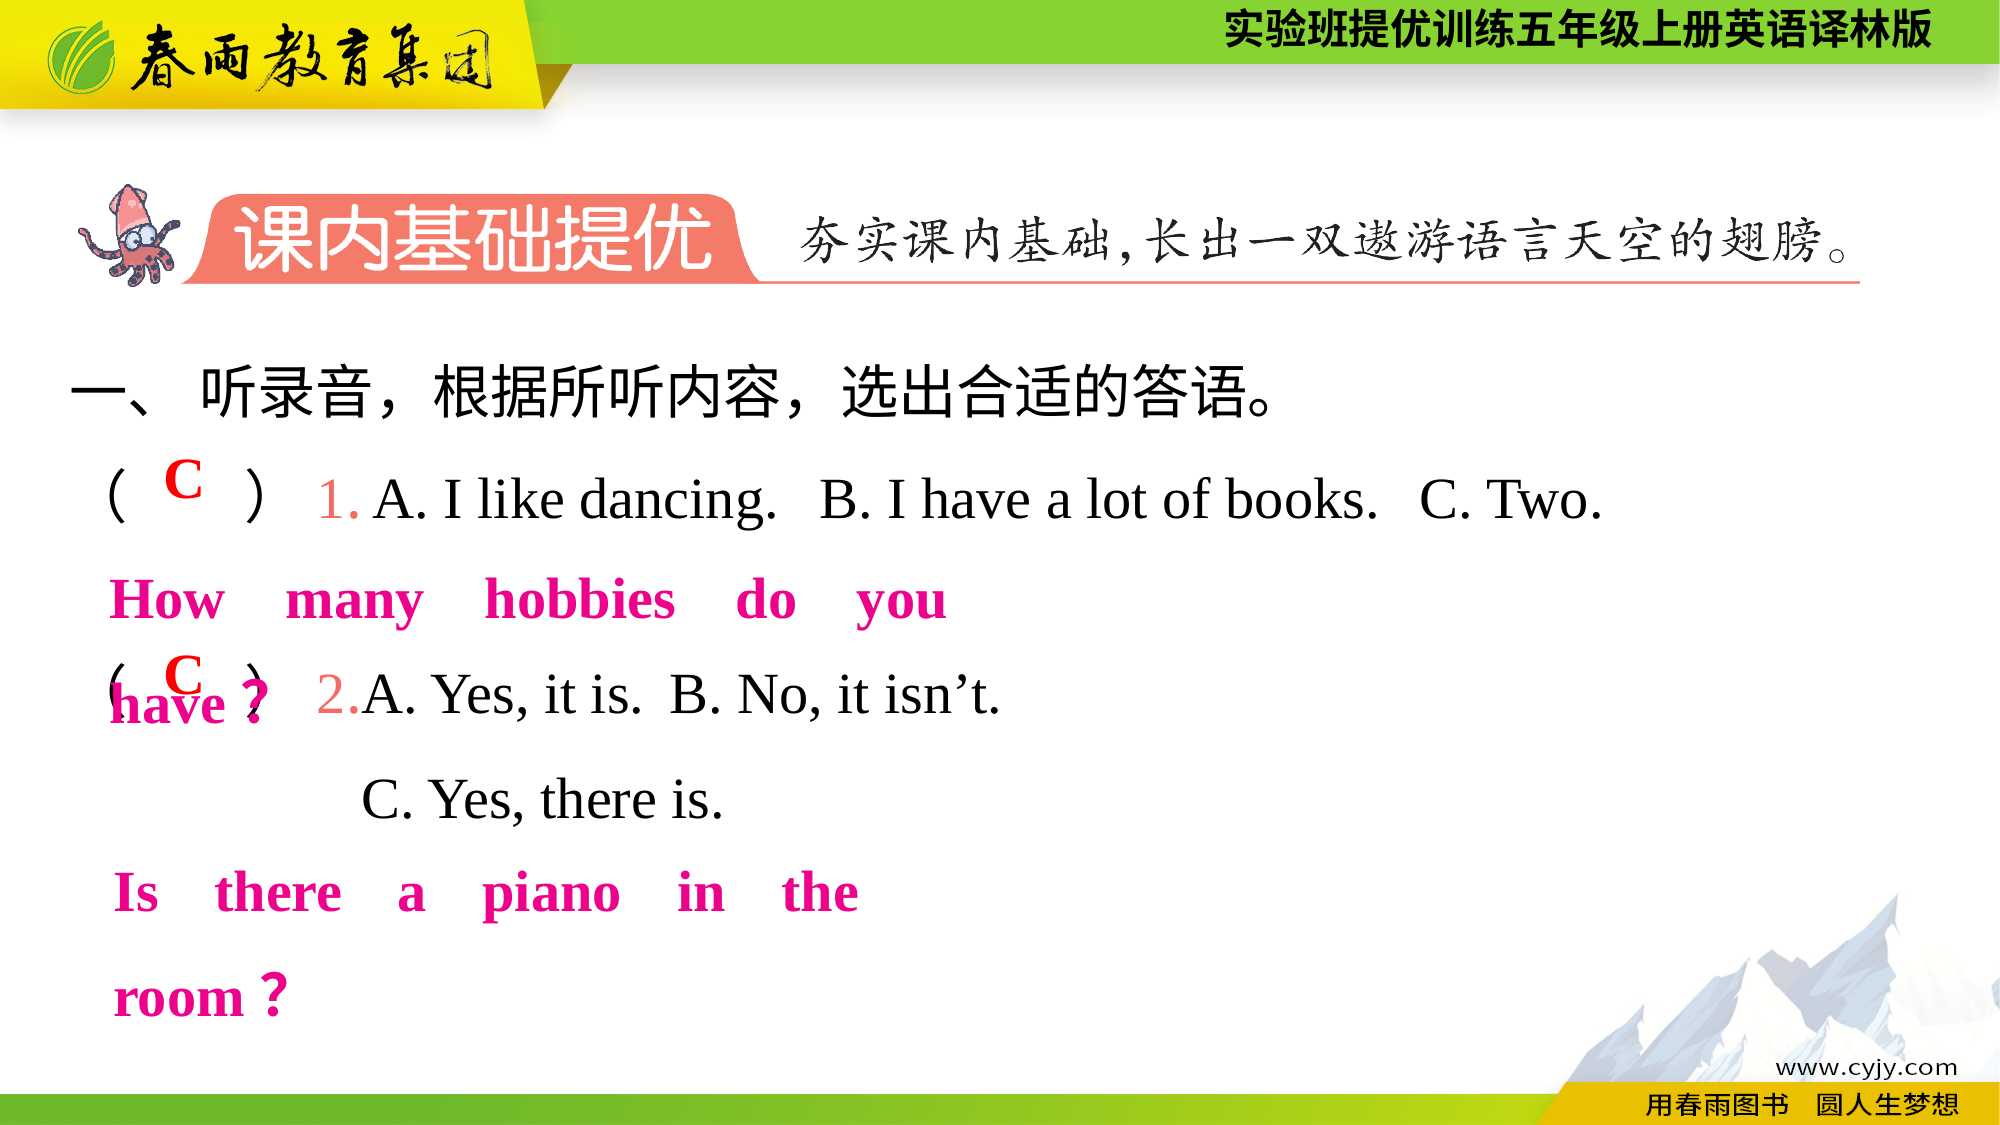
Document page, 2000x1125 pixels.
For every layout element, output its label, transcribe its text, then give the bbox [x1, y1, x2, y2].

text_box C [148, 628, 221, 714]
text_box Is there a piano in the room？ [98, 810, 875, 931]
text_box 一、 听录音，根据所听内容，选出合适的答语。 （ ）1. A. I like dancing. B. I have a lot of books. C. Two. （ ）2.A. Yes, it is. B. No, it isn’t. C. Yes, there is. [54, 312, 1939, 838]
picture [0, 0, 2000, 1125]
text_box C [148, 432, 221, 518]
text_box How many hobbies do you have？ [94, 518, 964, 638]
